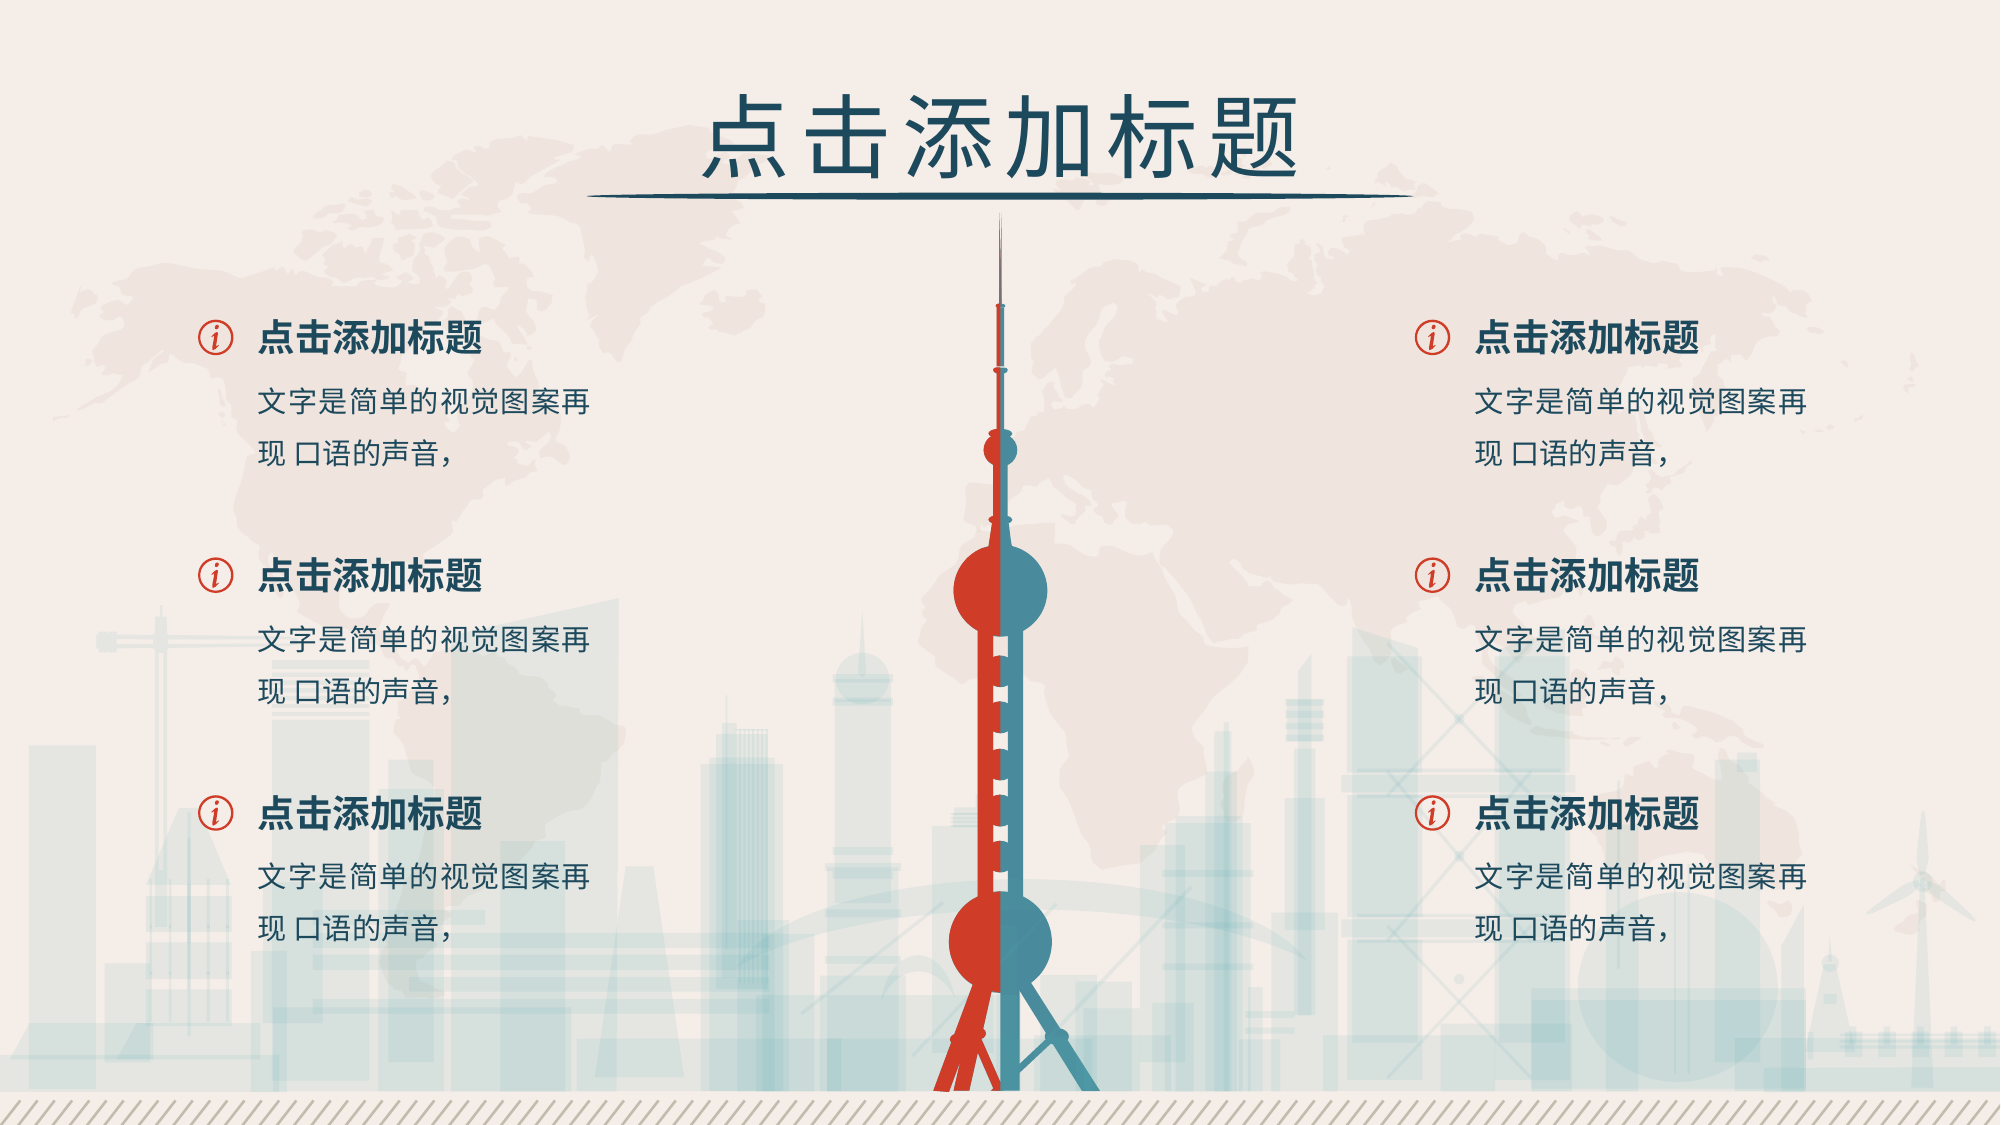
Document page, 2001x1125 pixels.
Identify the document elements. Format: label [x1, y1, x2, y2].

text_box [1414, 544, 1969, 711]
text_box [1414, 782, 1969, 949]
text_box [198, 544, 752, 711]
text_box [198, 782, 752, 949]
text_box [933, 212, 1100, 598]
text_box [586, 72, 1414, 200]
text_box [0, 598, 2000, 1093]
text_box [1414, 306, 1969, 474]
text_box [198, 306, 752, 474]
